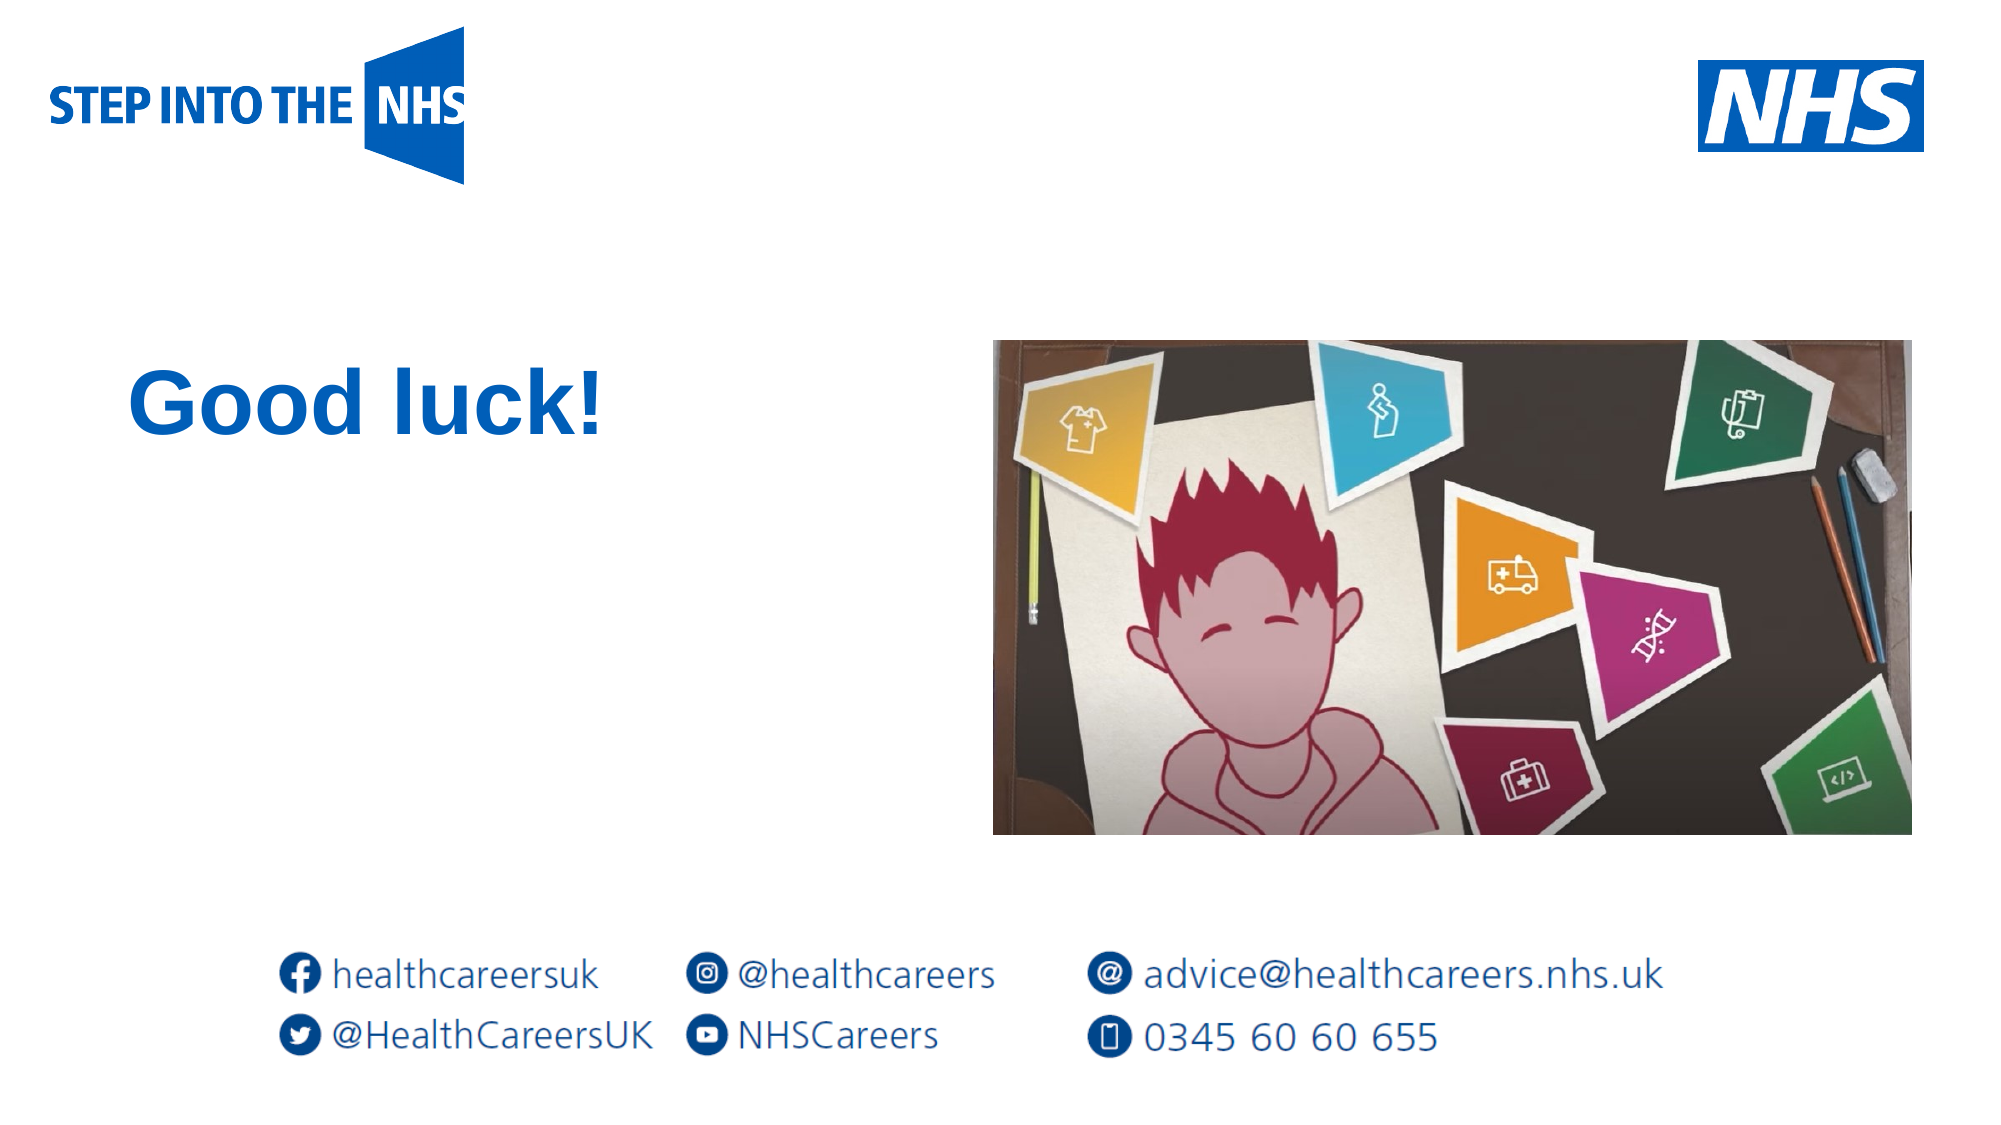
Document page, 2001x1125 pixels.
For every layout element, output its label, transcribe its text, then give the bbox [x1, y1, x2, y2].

picture [50, 26, 464, 185]
picture [1066, 946, 1681, 1071]
list Good luck! [112, 235, 1912, 835]
picture [1697, 60, 1924, 152]
picture [993, 340, 1912, 835]
picture [249, 946, 1030, 1069]
